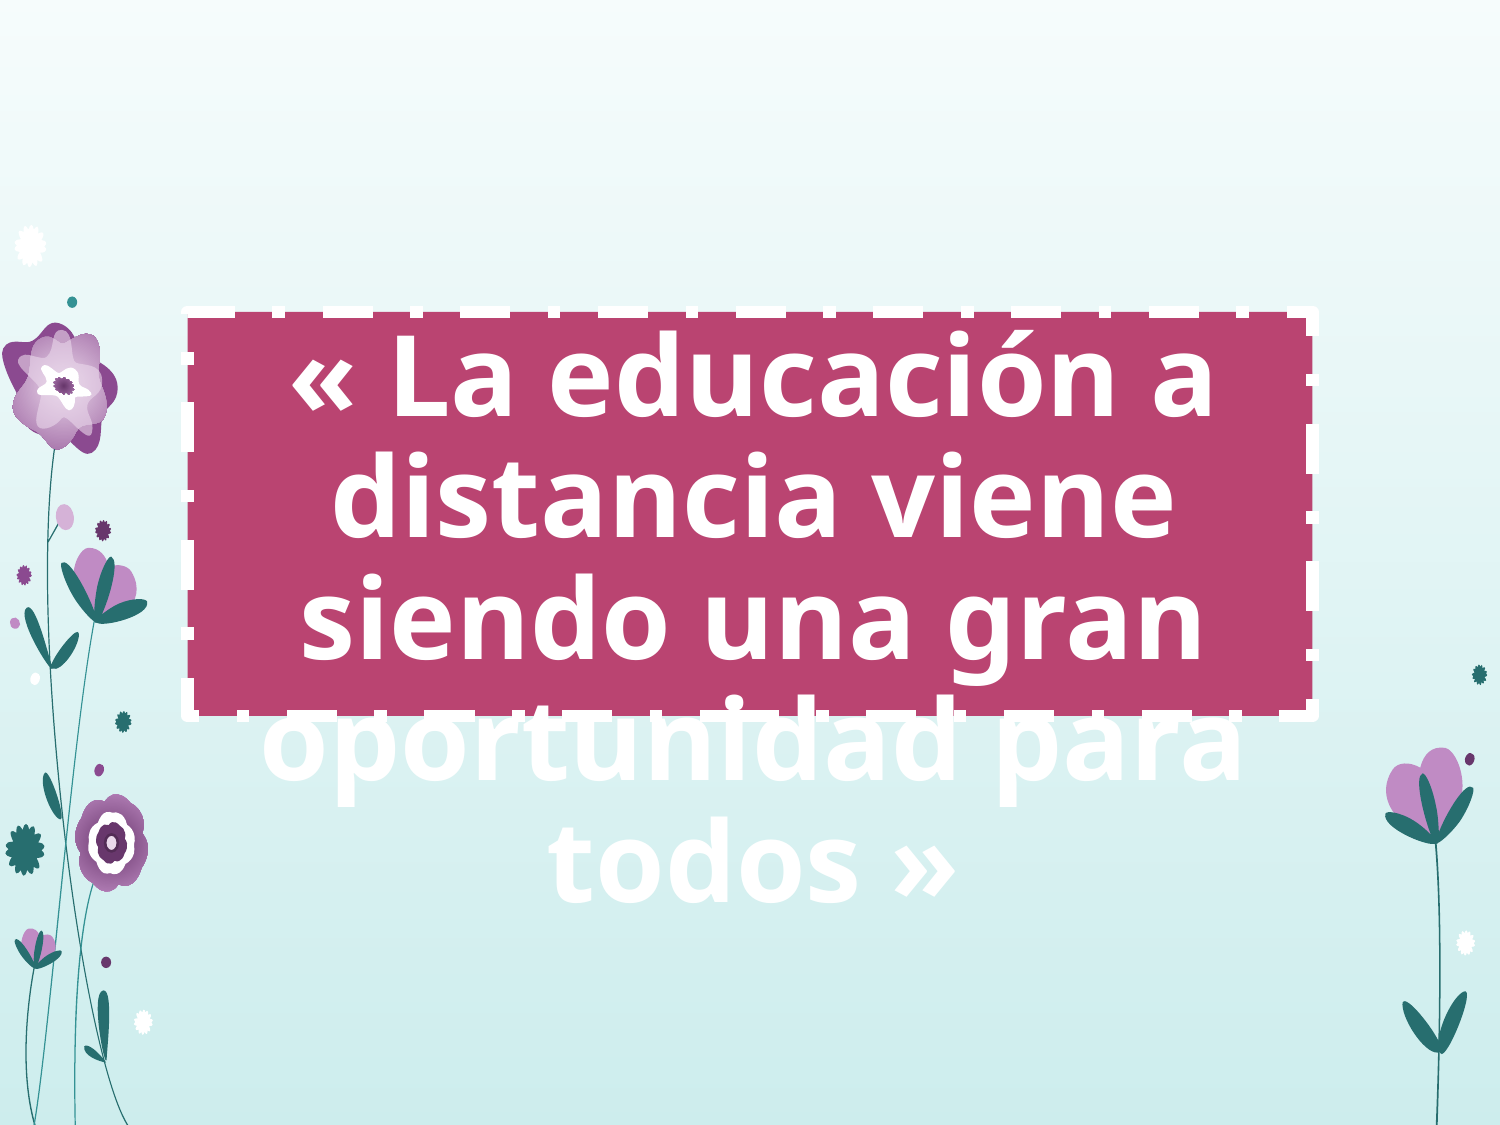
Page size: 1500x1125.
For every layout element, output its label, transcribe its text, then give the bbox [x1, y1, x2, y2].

list « La educación a distancia viene siendo una gran oportunidad para todos » [185, 310, 1315, 718]
